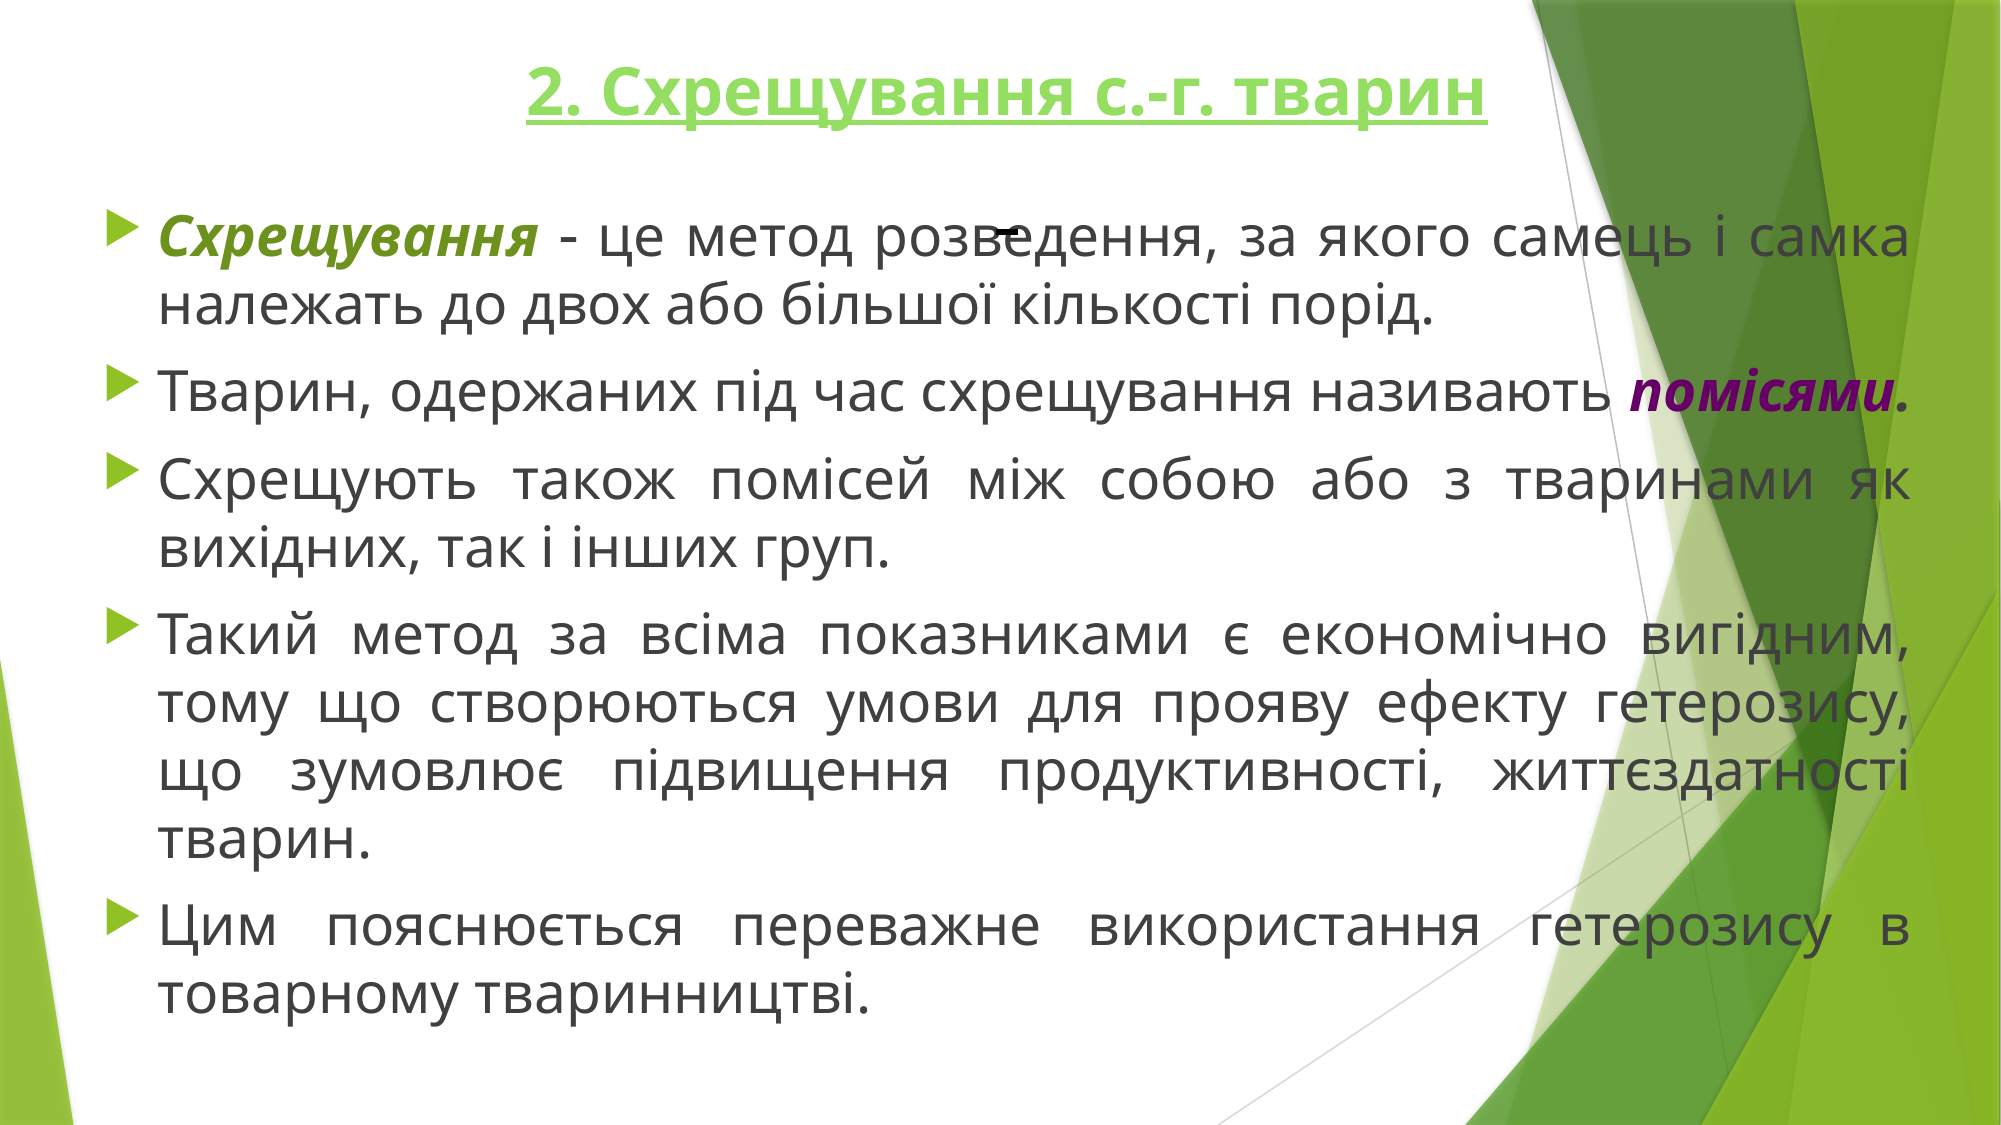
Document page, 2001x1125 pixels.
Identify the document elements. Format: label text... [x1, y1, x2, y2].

list Схрещування  це метод розведення, за якого самець і самка належать до двох або більшої кількості порід. Тварин, одержаних під час схрещування називають помісями. Схрещують також помісей між собою або з тваринами як вихідних, так і інших груп. Такий метод за всіма показниками є економічно вигідним, тому що створюються умови для прояву ефекту гетерозису, що зумовлює підвищення продуктивності, життєздатності тварин. Цим пояснюється переважне використання гетерозису в товарному тваринництві. [87, 192, 1928, 1060]
text_box 2. Схрещування с.-г. тварин [118, 50, 1897, 176]
